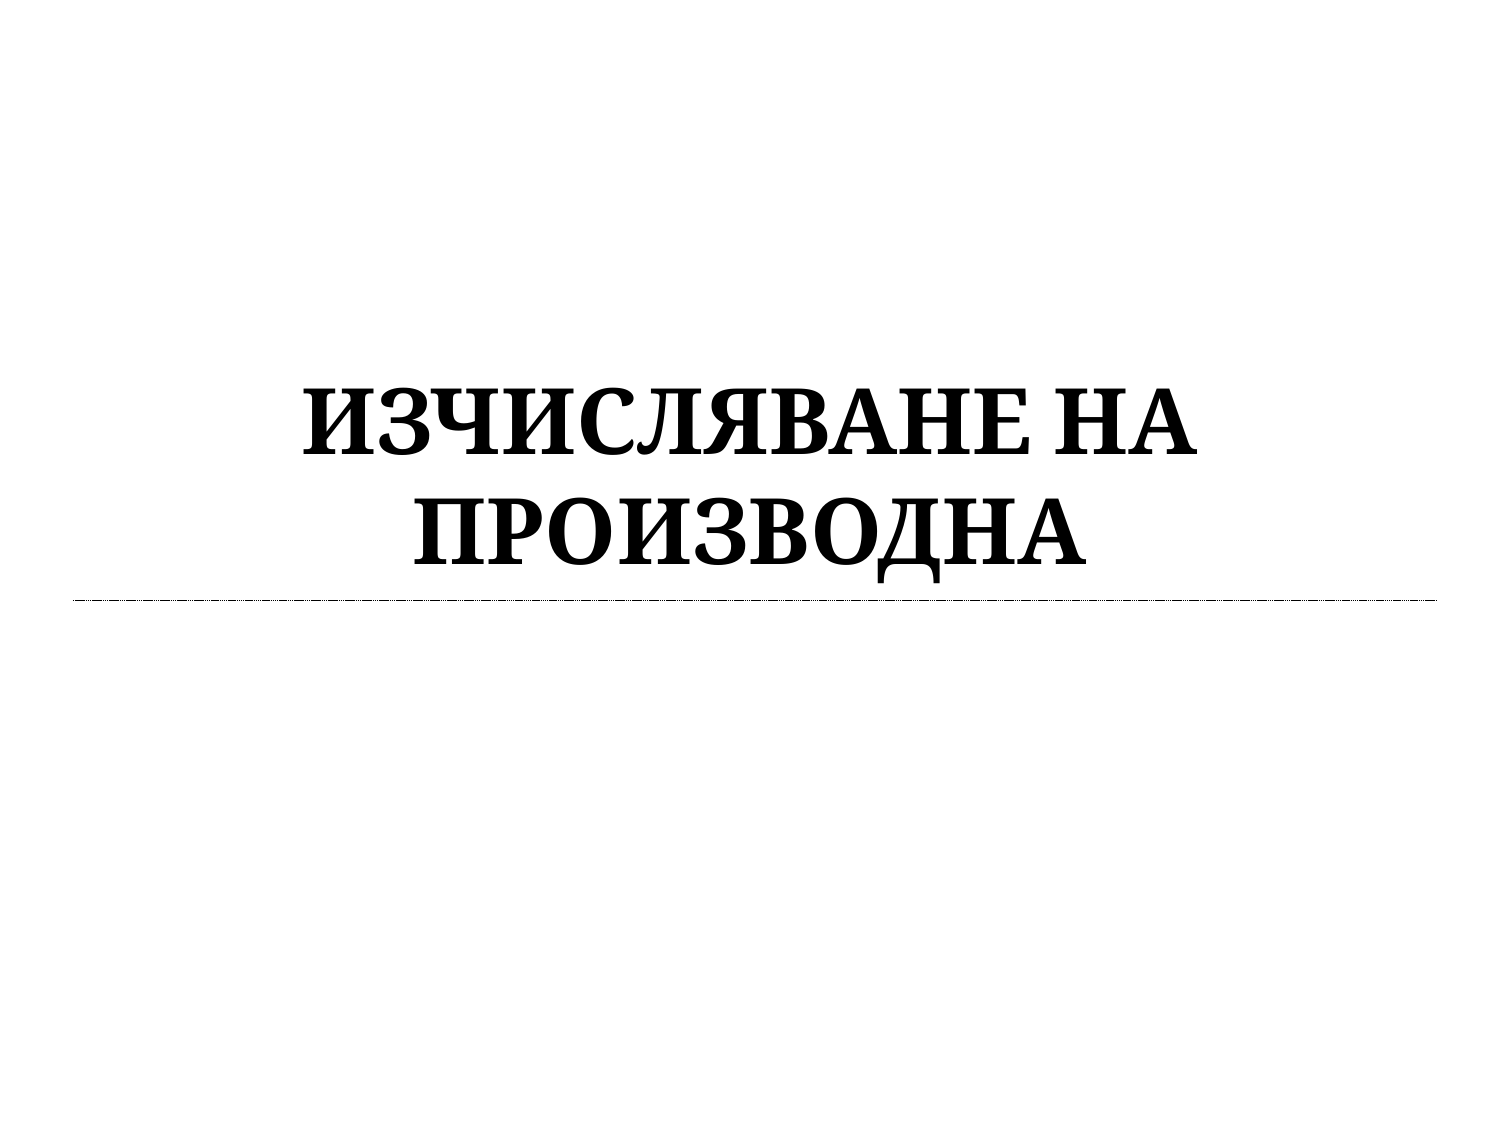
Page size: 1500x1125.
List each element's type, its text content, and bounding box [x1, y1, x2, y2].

title Изчисляване на производна [0, 346, 1500, 594]
